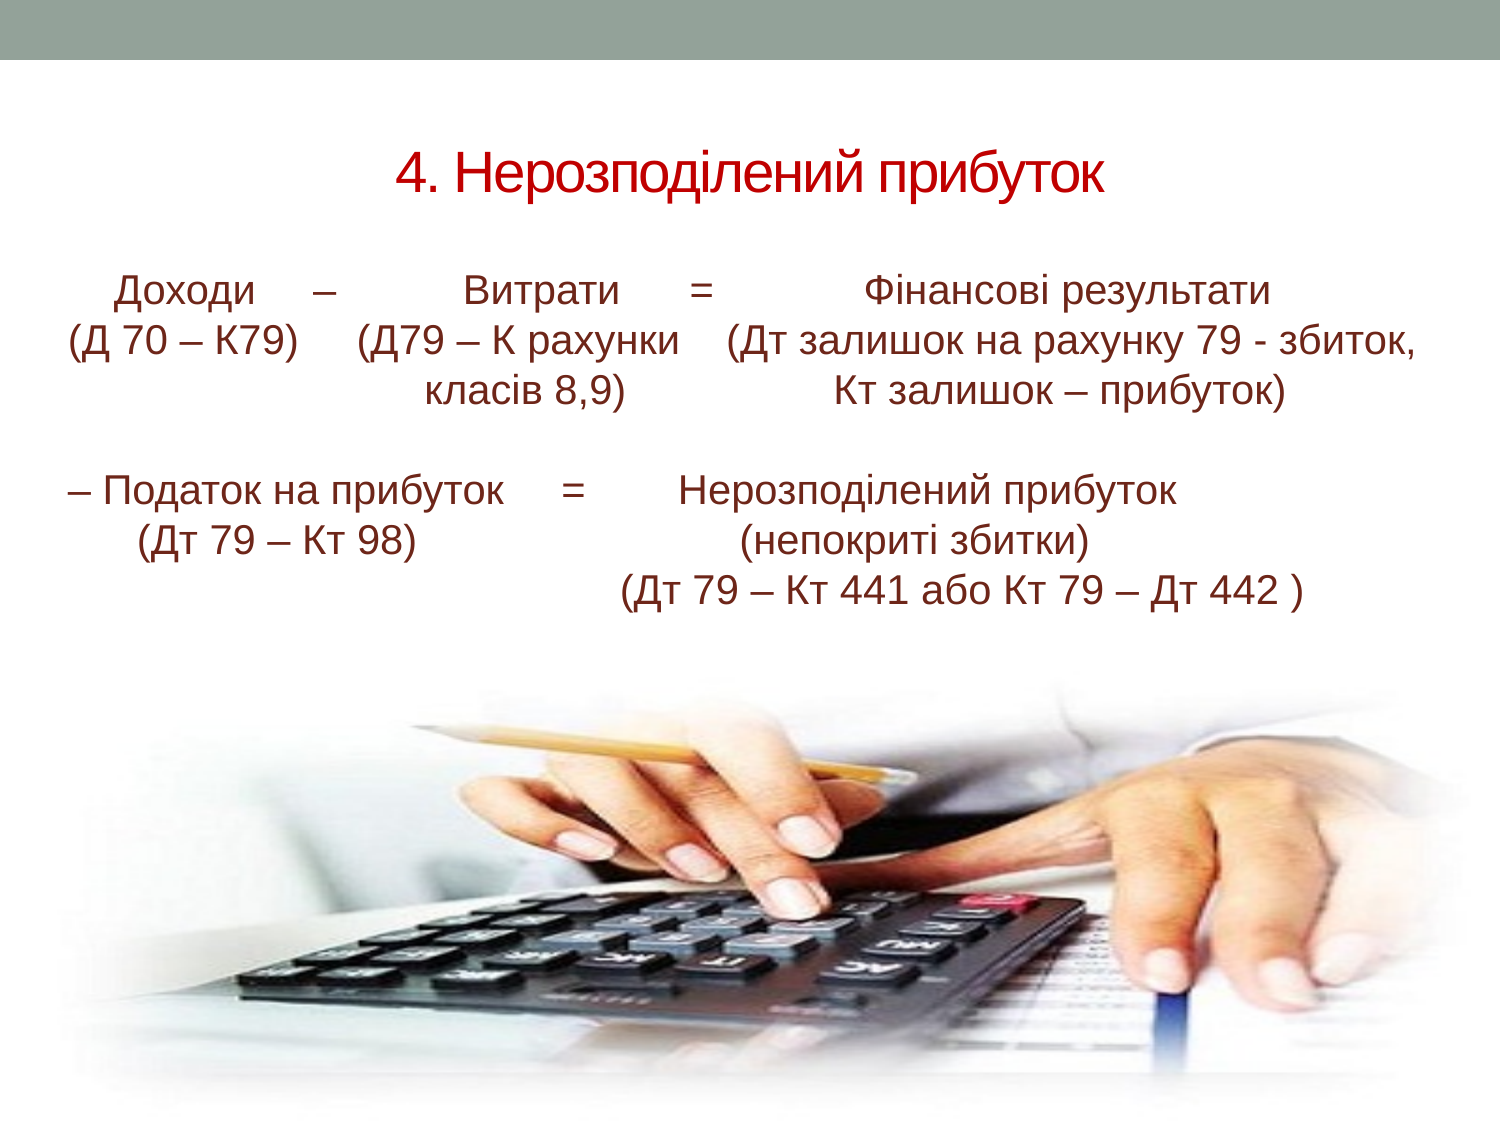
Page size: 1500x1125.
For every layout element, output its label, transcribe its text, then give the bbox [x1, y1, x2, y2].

picture [0, 656, 1500, 1125]
text_box Доходи – Витрати = Фінансові результати (Д 70 – К79) (Д79 – К рахунки (Дт залишок на рахунку 79 - збиток, класів 8,9) Кт залишок – прибуток) – Податок на прибуток = Нерозподілений прибуток (Дт 79 – Кт 98) (непокриті збитки) (Дт 79 – Кт 441 або Кт 79 – Дт 442 ) [53, 255, 1471, 621]
title 4. Нерозподілений прибуток [75, 87, 1425, 250]
